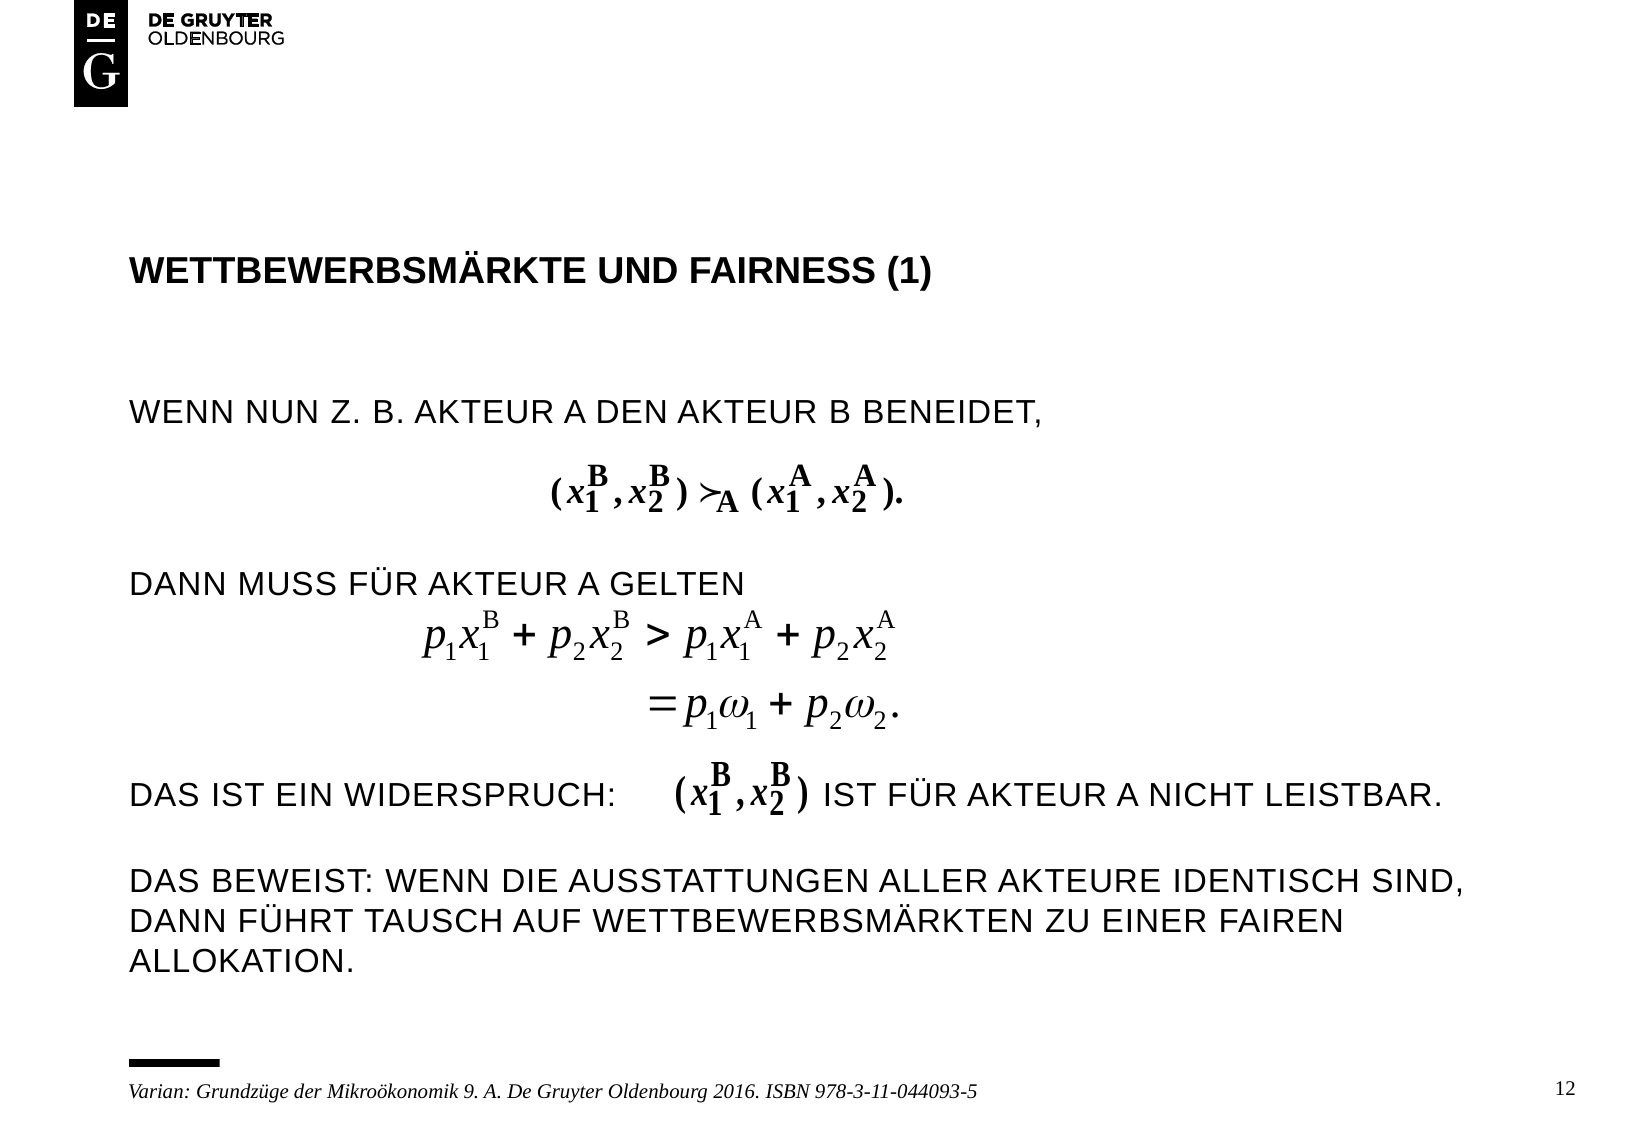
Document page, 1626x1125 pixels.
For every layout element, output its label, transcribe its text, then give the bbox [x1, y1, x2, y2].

list Wenn nun z. B. akteur a den akteur b beneidet, dann muss für akteur a gelten das ist ein widerspruch: ist für akteur a nicht leistbar. Das beweist: Wenn die ausstattungen aller Akteure identisch sind, dann führt tausch auf wettbewerbsmärkten zu einer fairen allokation. [129, 355, 1556, 1018]
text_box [411, 599, 902, 735]
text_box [673, 753, 811, 818]
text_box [549, 457, 905, 515]
title Wettbewerbsmärkte und fairness (1) [129, 245, 1556, 307]
slide_number 12 [1554, 1074, 1614, 1104]
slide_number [128, 1077, 1539, 1108]
